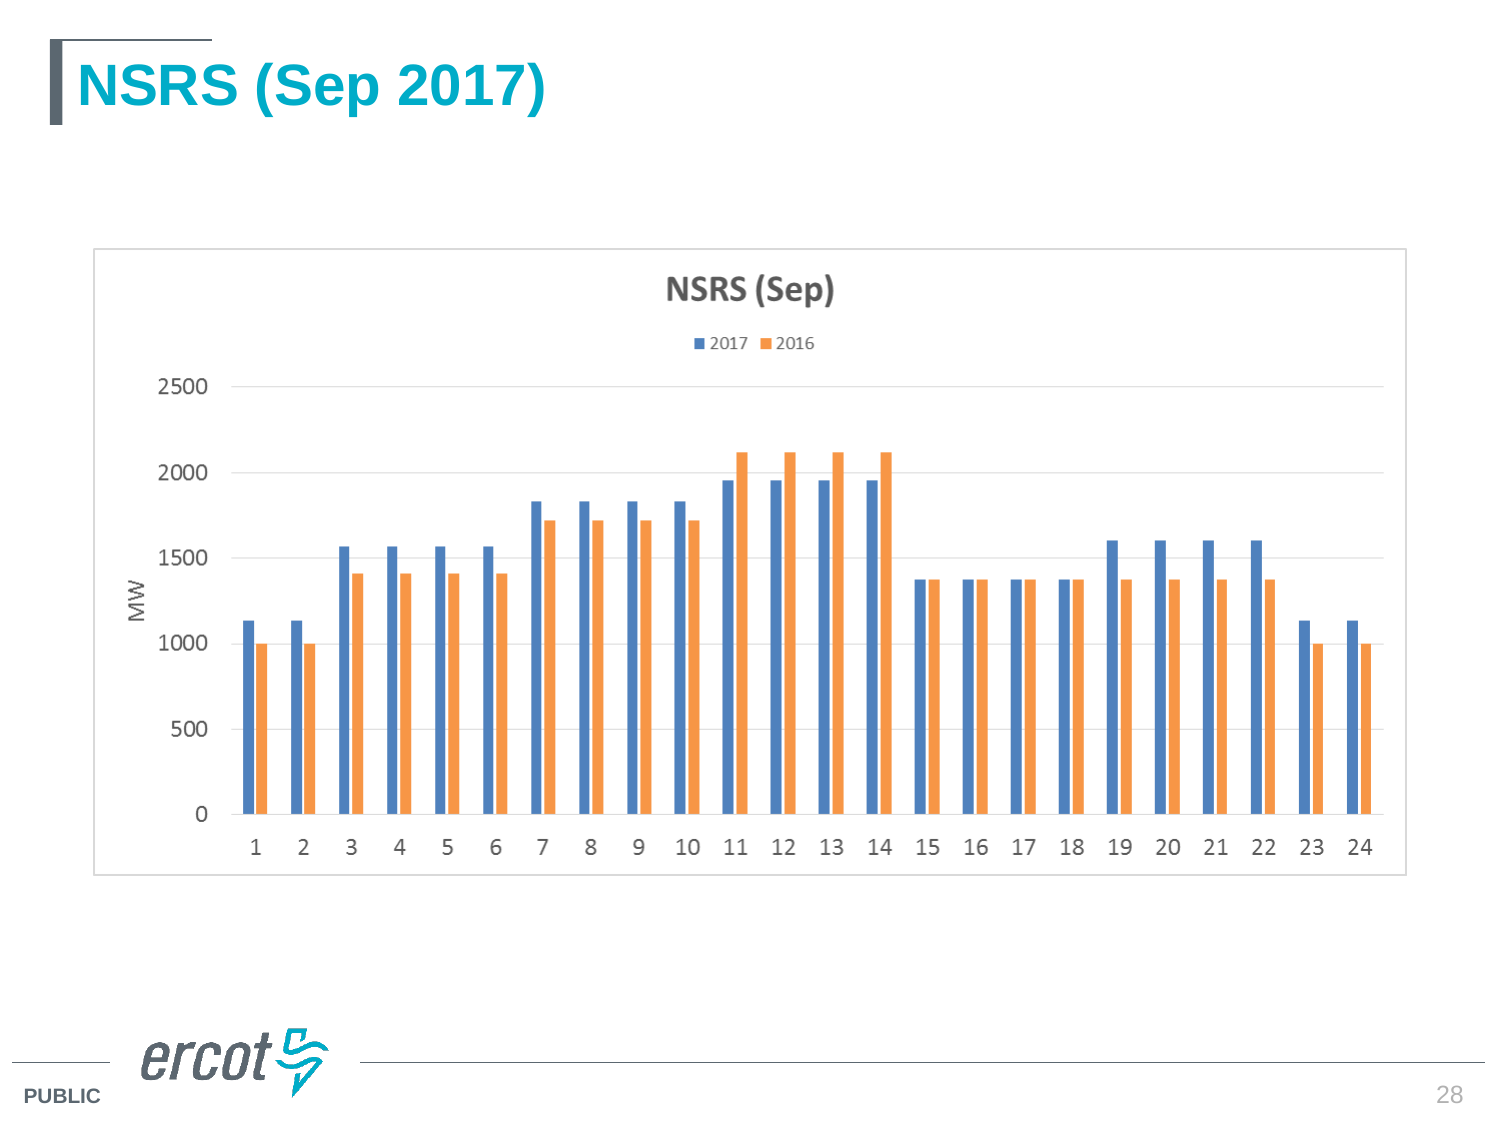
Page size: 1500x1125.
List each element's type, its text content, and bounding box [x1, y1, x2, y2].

title NSRS (Sep 2017) [62, 39, 1450, 228]
picture [93, 248, 1407, 877]
picture [137, 1024, 332, 1100]
slide_number 28 [1412, 1076, 1488, 1112]
